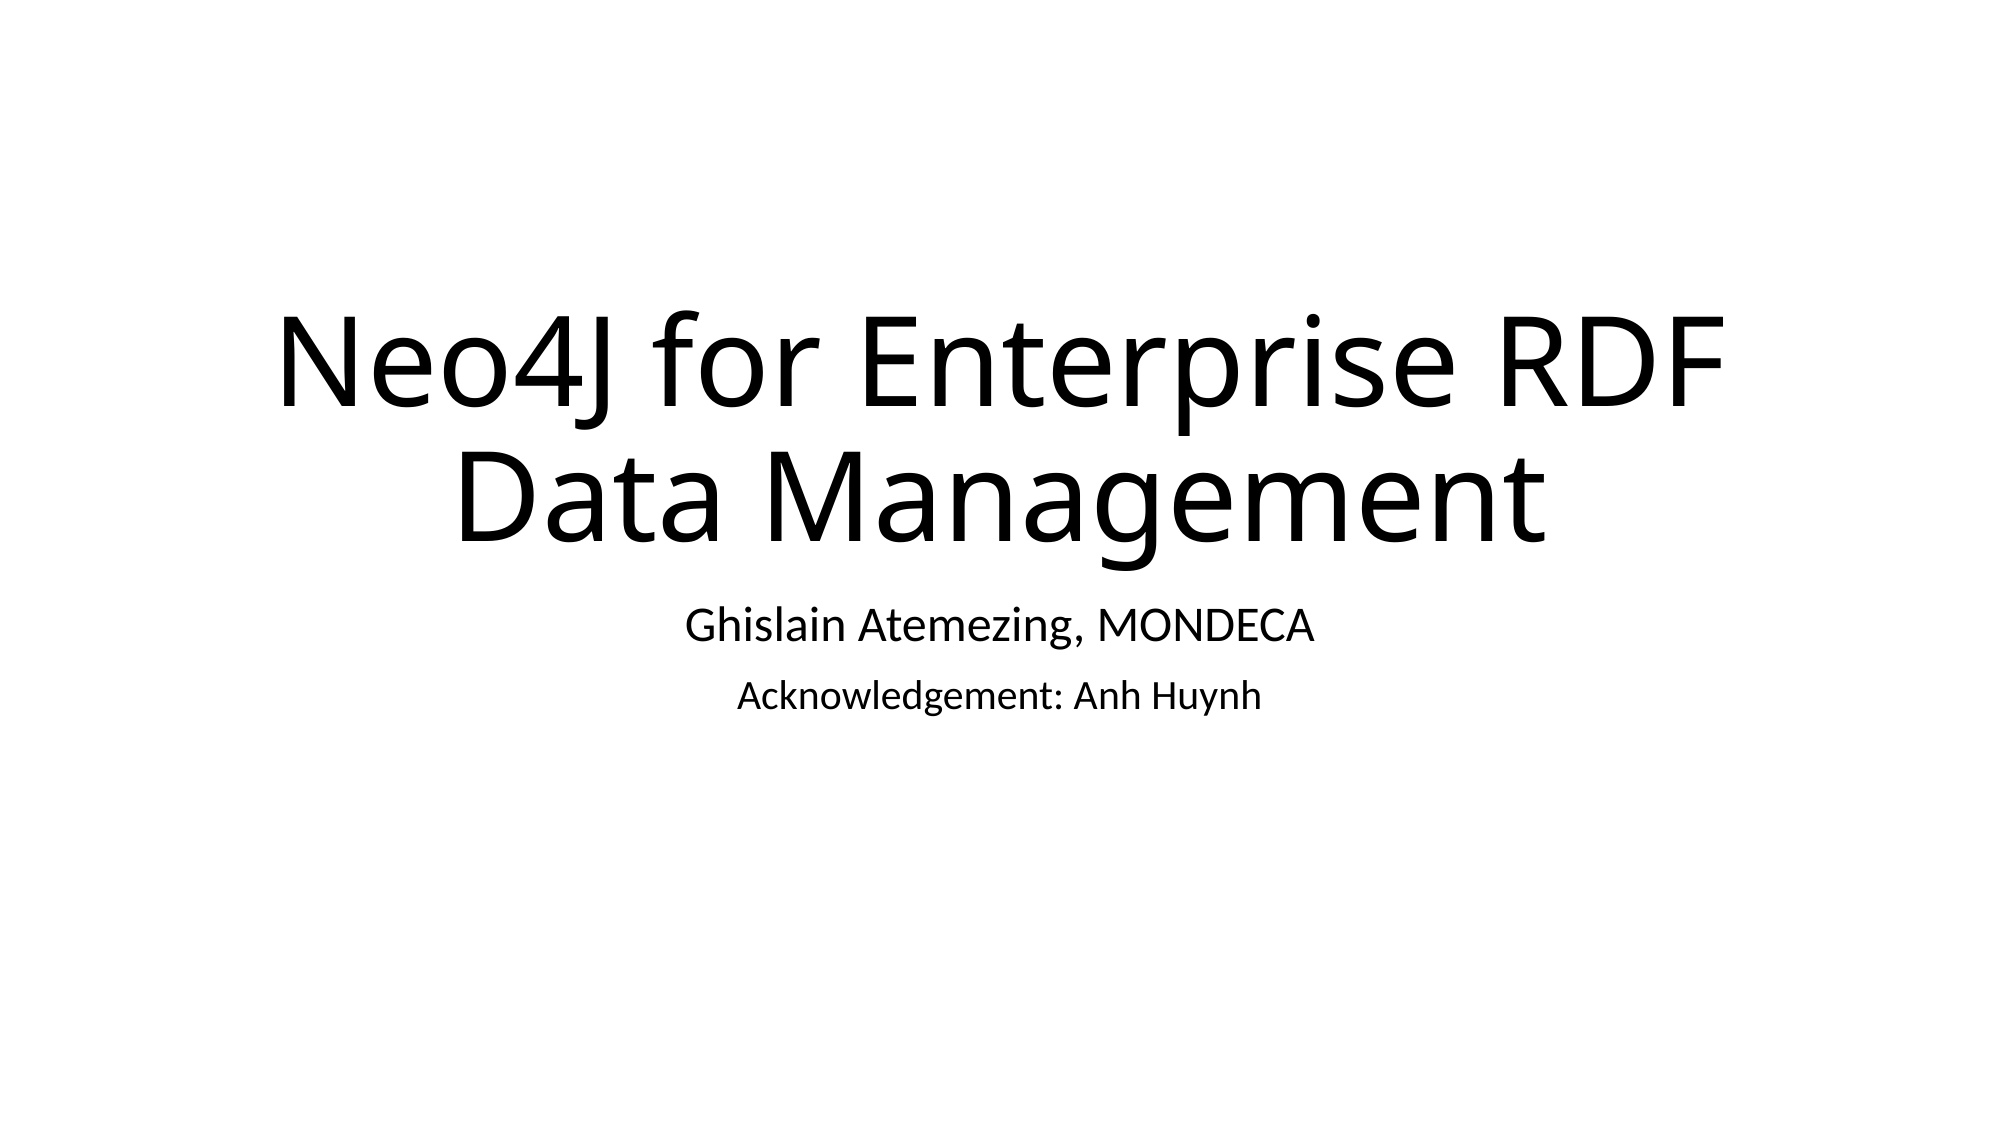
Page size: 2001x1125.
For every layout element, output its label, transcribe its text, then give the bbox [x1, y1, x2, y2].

subtitle Ghislain Atemezing, MONDECA Acknowledgement: Anh Huynh [249, 590, 1750, 863]
title Neo4J for Enterprise RDF Data Management [249, 184, 1750, 576]
